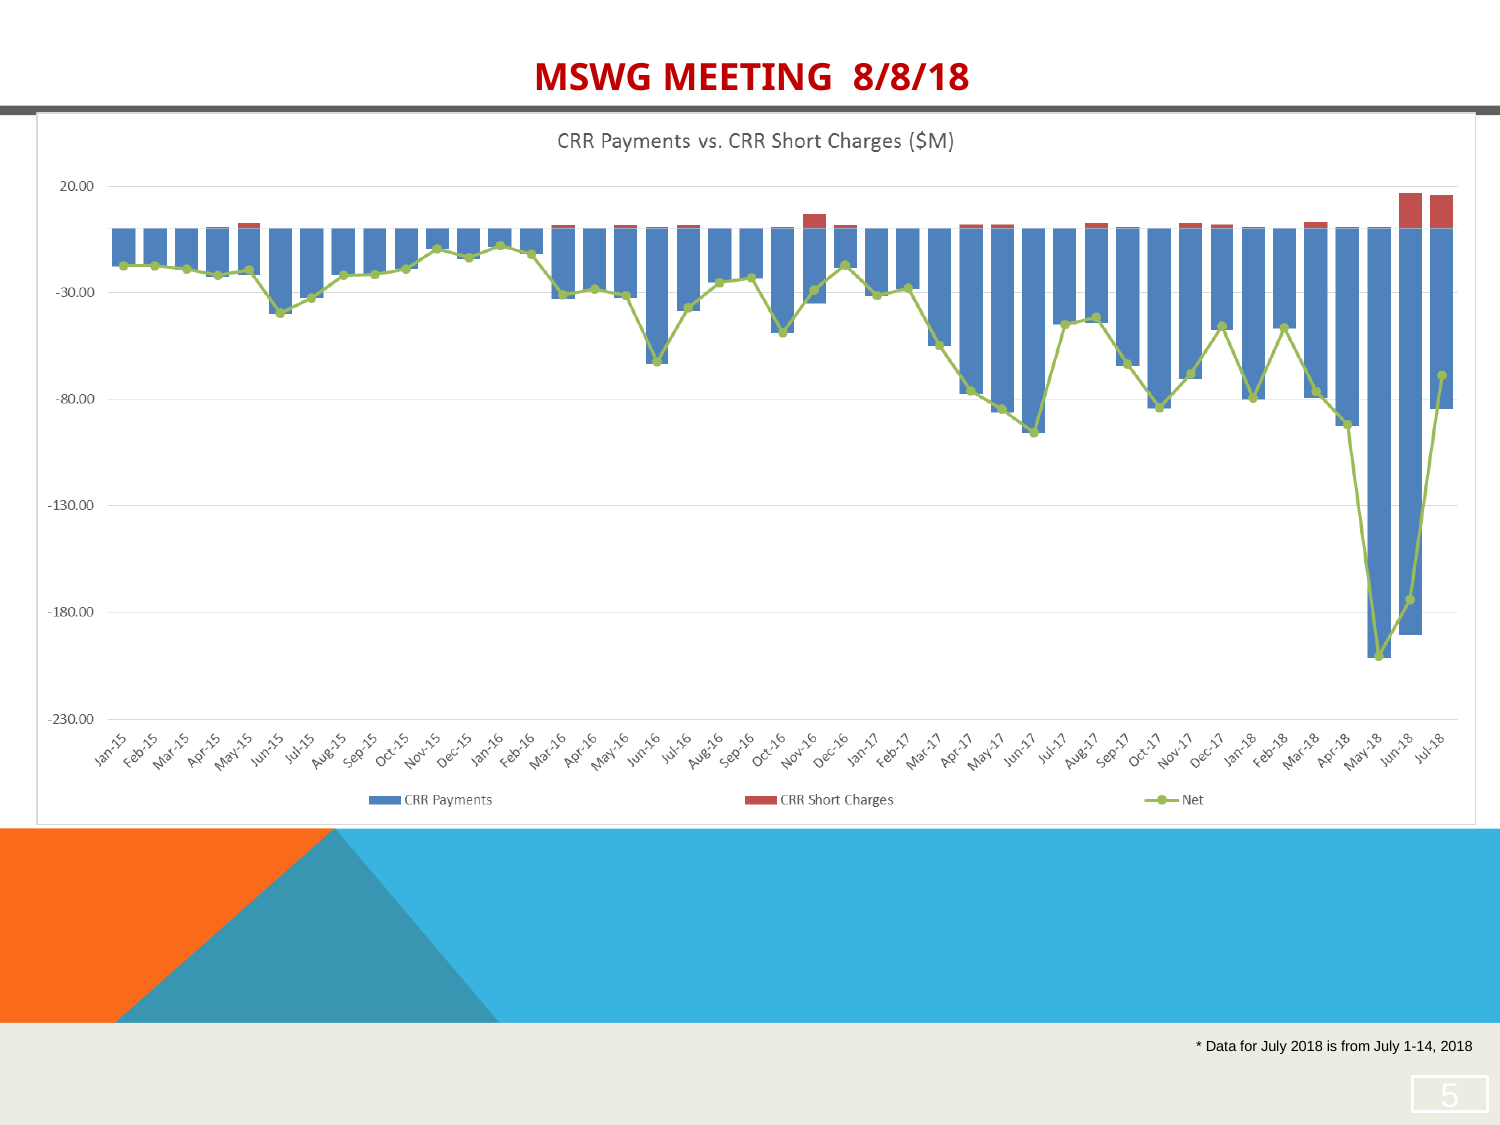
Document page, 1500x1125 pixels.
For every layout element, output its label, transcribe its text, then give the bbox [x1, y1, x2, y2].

text_box * Data for July 2018 is from July 1-14, 2018 [1181, 1029, 1500, 1062]
picture [36, 112, 1476, 826]
title MSWG Meeting 8/8/18 [58, 1, 1446, 110]
slide_number 5 [1411, 1075, 1489, 1113]
